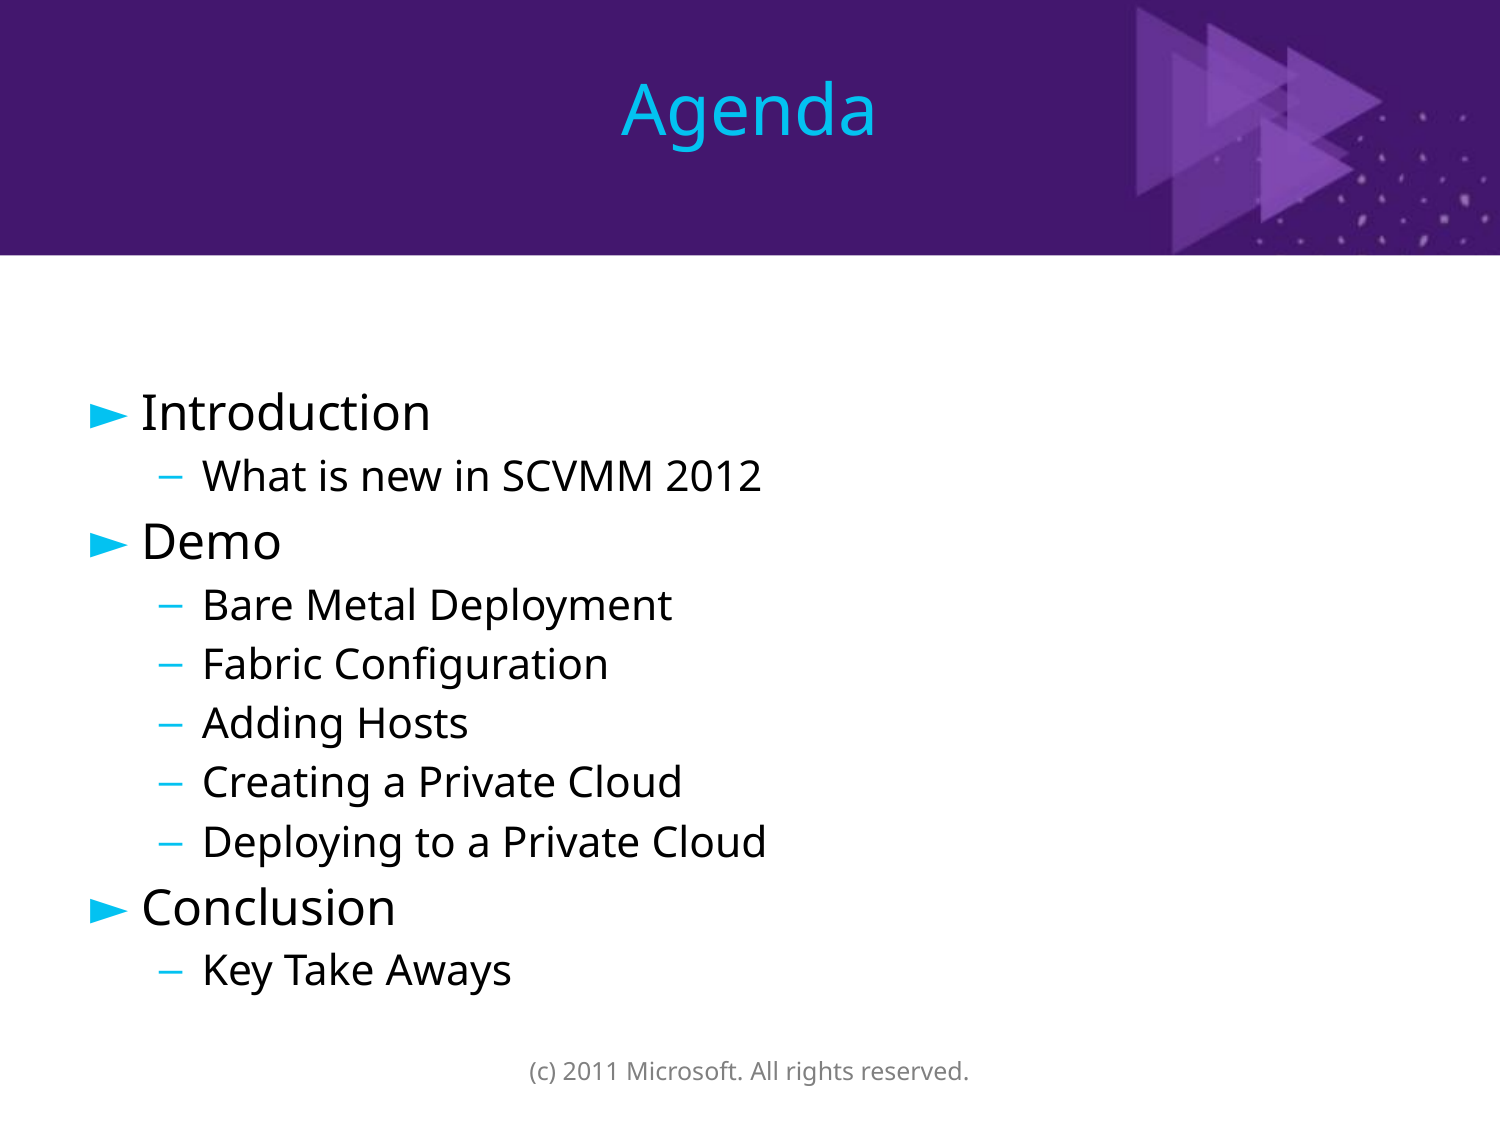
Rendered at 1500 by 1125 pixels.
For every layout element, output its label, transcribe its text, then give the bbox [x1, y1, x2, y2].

title Agenda [75, 56, 1425, 244]
footer (c) 2011 Microsoft. All rights reserved. [512, 1042, 988, 1103]
list Introduction What is new in SCVMM 2012 Demo Bare Metal Deployment Fabric Configuration Adding Hosts Creating a Private Cloud Deploying to a Private Cloud Conclusion Key Take Aways [75, 373, 1425, 1005]
picture [0, 0, 1500, 255]
